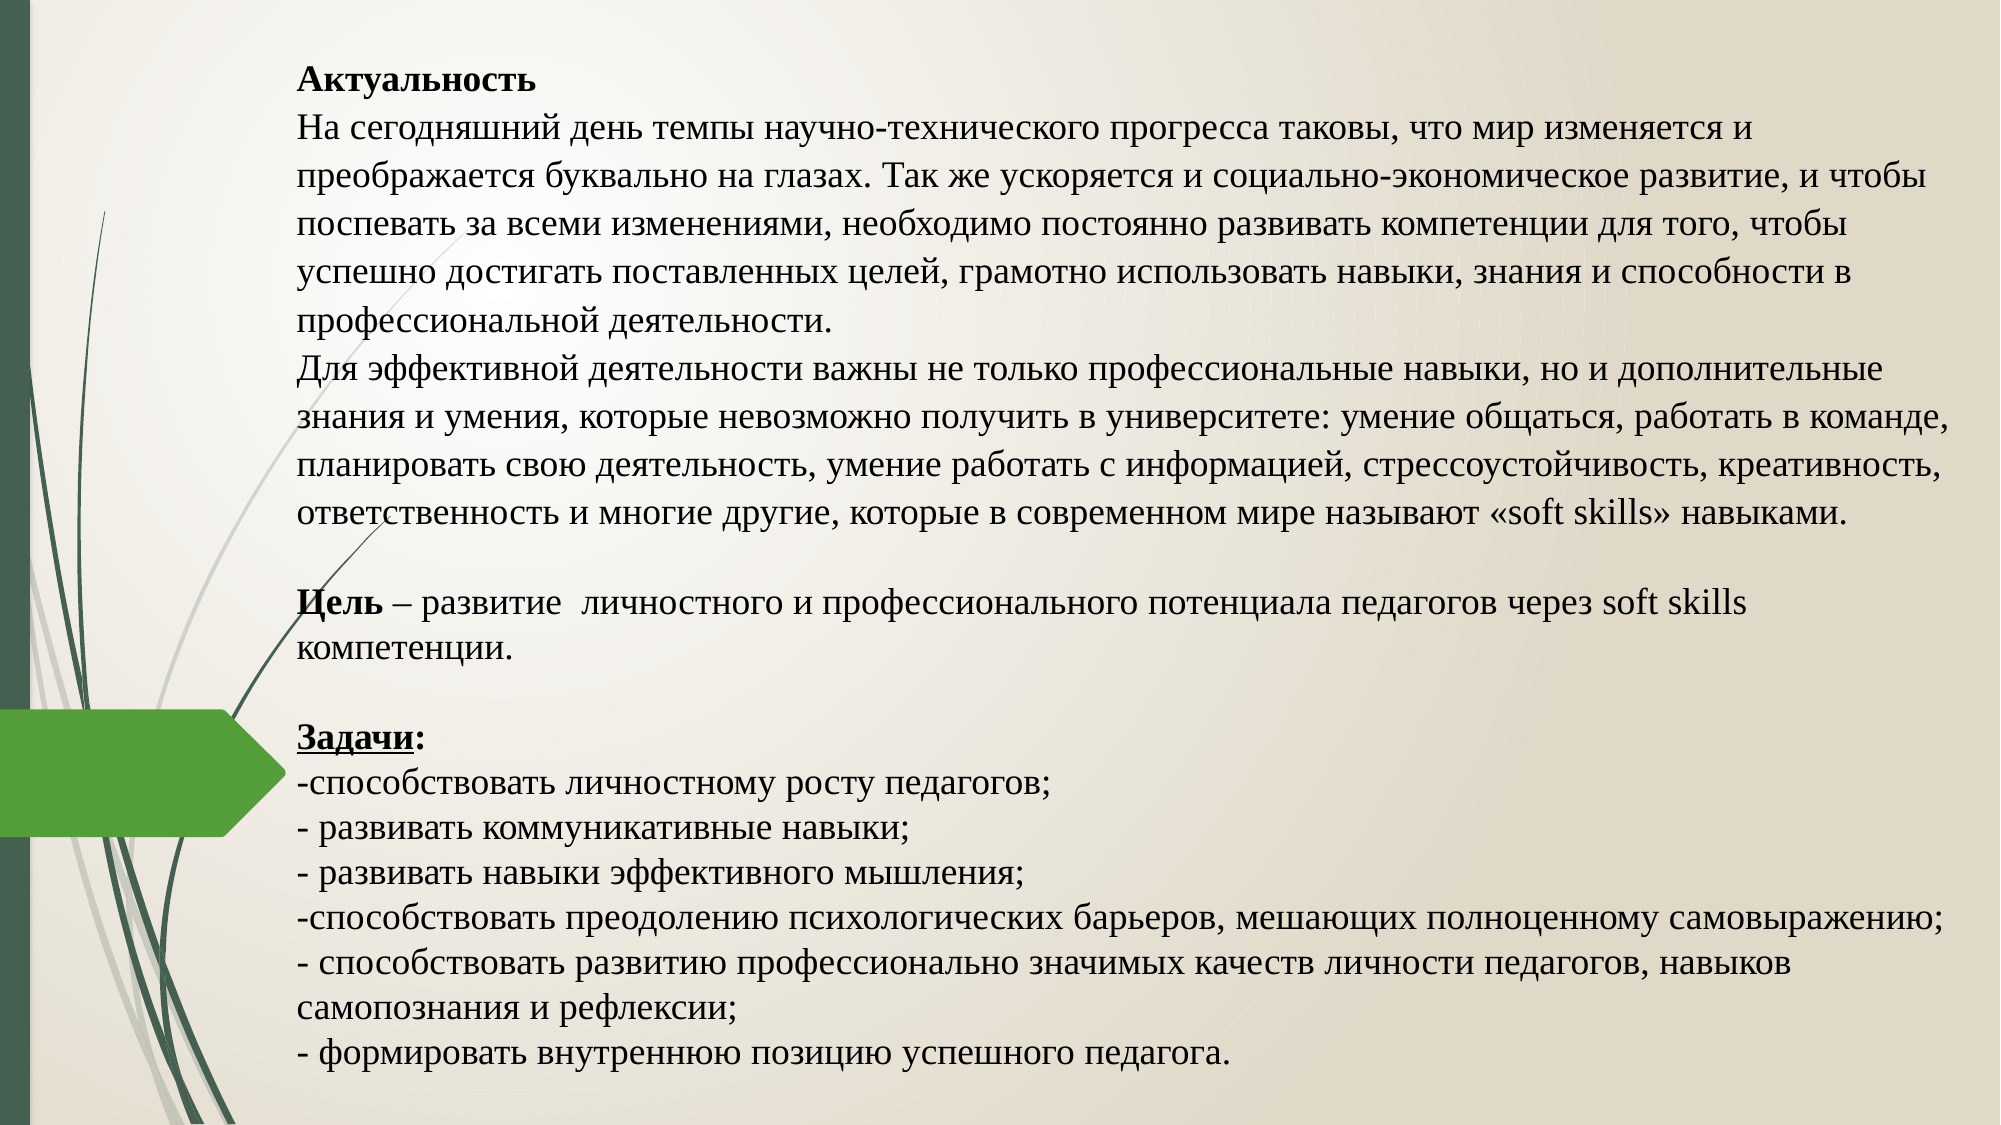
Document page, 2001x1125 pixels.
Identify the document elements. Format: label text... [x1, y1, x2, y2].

text_box Актуальность На сегодняшний день темпы научно-технического прогресса таковы, что мир изменяется и преображается буквально на глазах. Так же ускоряется и социально-экономическое развитие, и чтобы поспевать за всеми изменениями, необходимо постоянно развивать компетенции для того, чтобы успешно достигать поставленных целей, грамотно использовать навыки, знания и способности в профессиональной деятельности. Для эффективной деятельности важны не только профессиональные навыки, но и дополнительные знания и умения, которые невозможно получить в университете: умение общаться, работать в команде, планировать свою деятельность, умение работать с информацией, стрессоустойчивость, креативность, ответственность и многие другие, которые в современном мире называют «soft skills» навыками. Цель – развитие личностного и профессионального потенциала педагогов через soft skills компетенции. Задачи: -способствовать личностному росту педагогов; - развивать коммуникативные навыки; - развивать навыки эффективного мышления; -способствовать преодолению психологических барьеров, мешающих полноценному самовыражению; - способствовать развитию профессионально значимых качеств личности педагогов, навыков самопознания и рефлексии; - формировать внутреннюю позицию успешного педагога. [281, 43, 1972, 1125]
